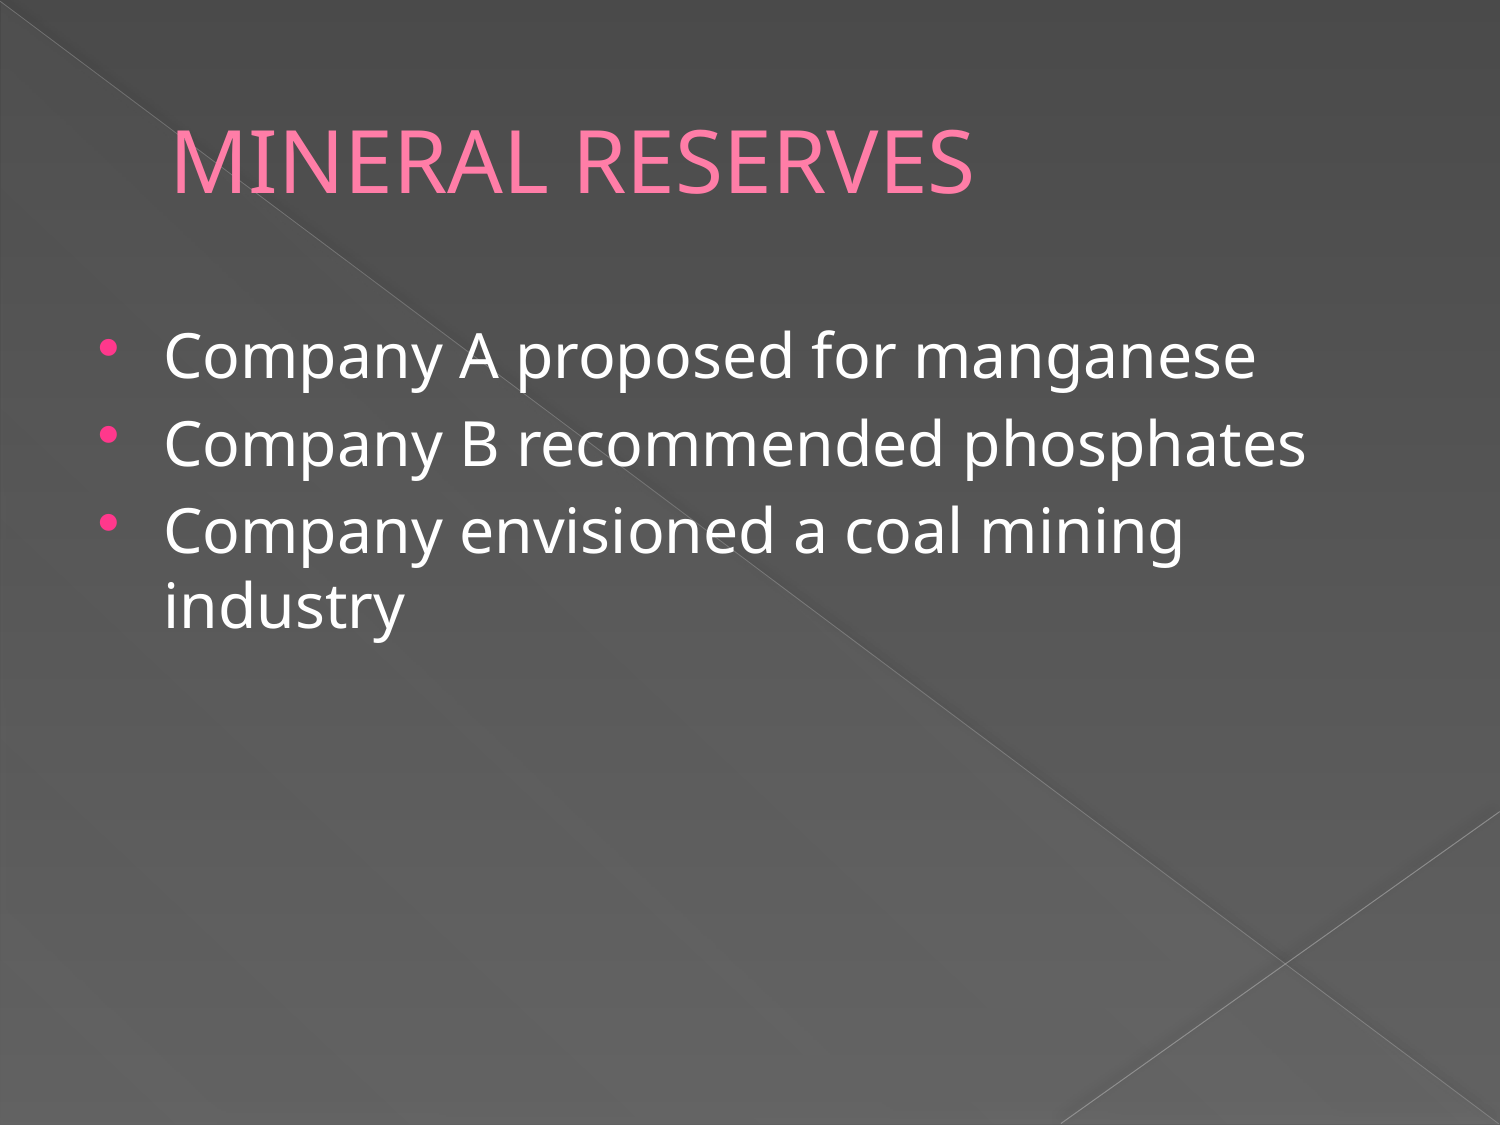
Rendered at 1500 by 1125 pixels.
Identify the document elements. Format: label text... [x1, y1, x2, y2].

title MINERAL RESERVES [75, 43, 1425, 274]
list Company A proposed for manganese Company B recommended phosphates Company envisioned a coal mining industry [75, 308, 1425, 1059]
